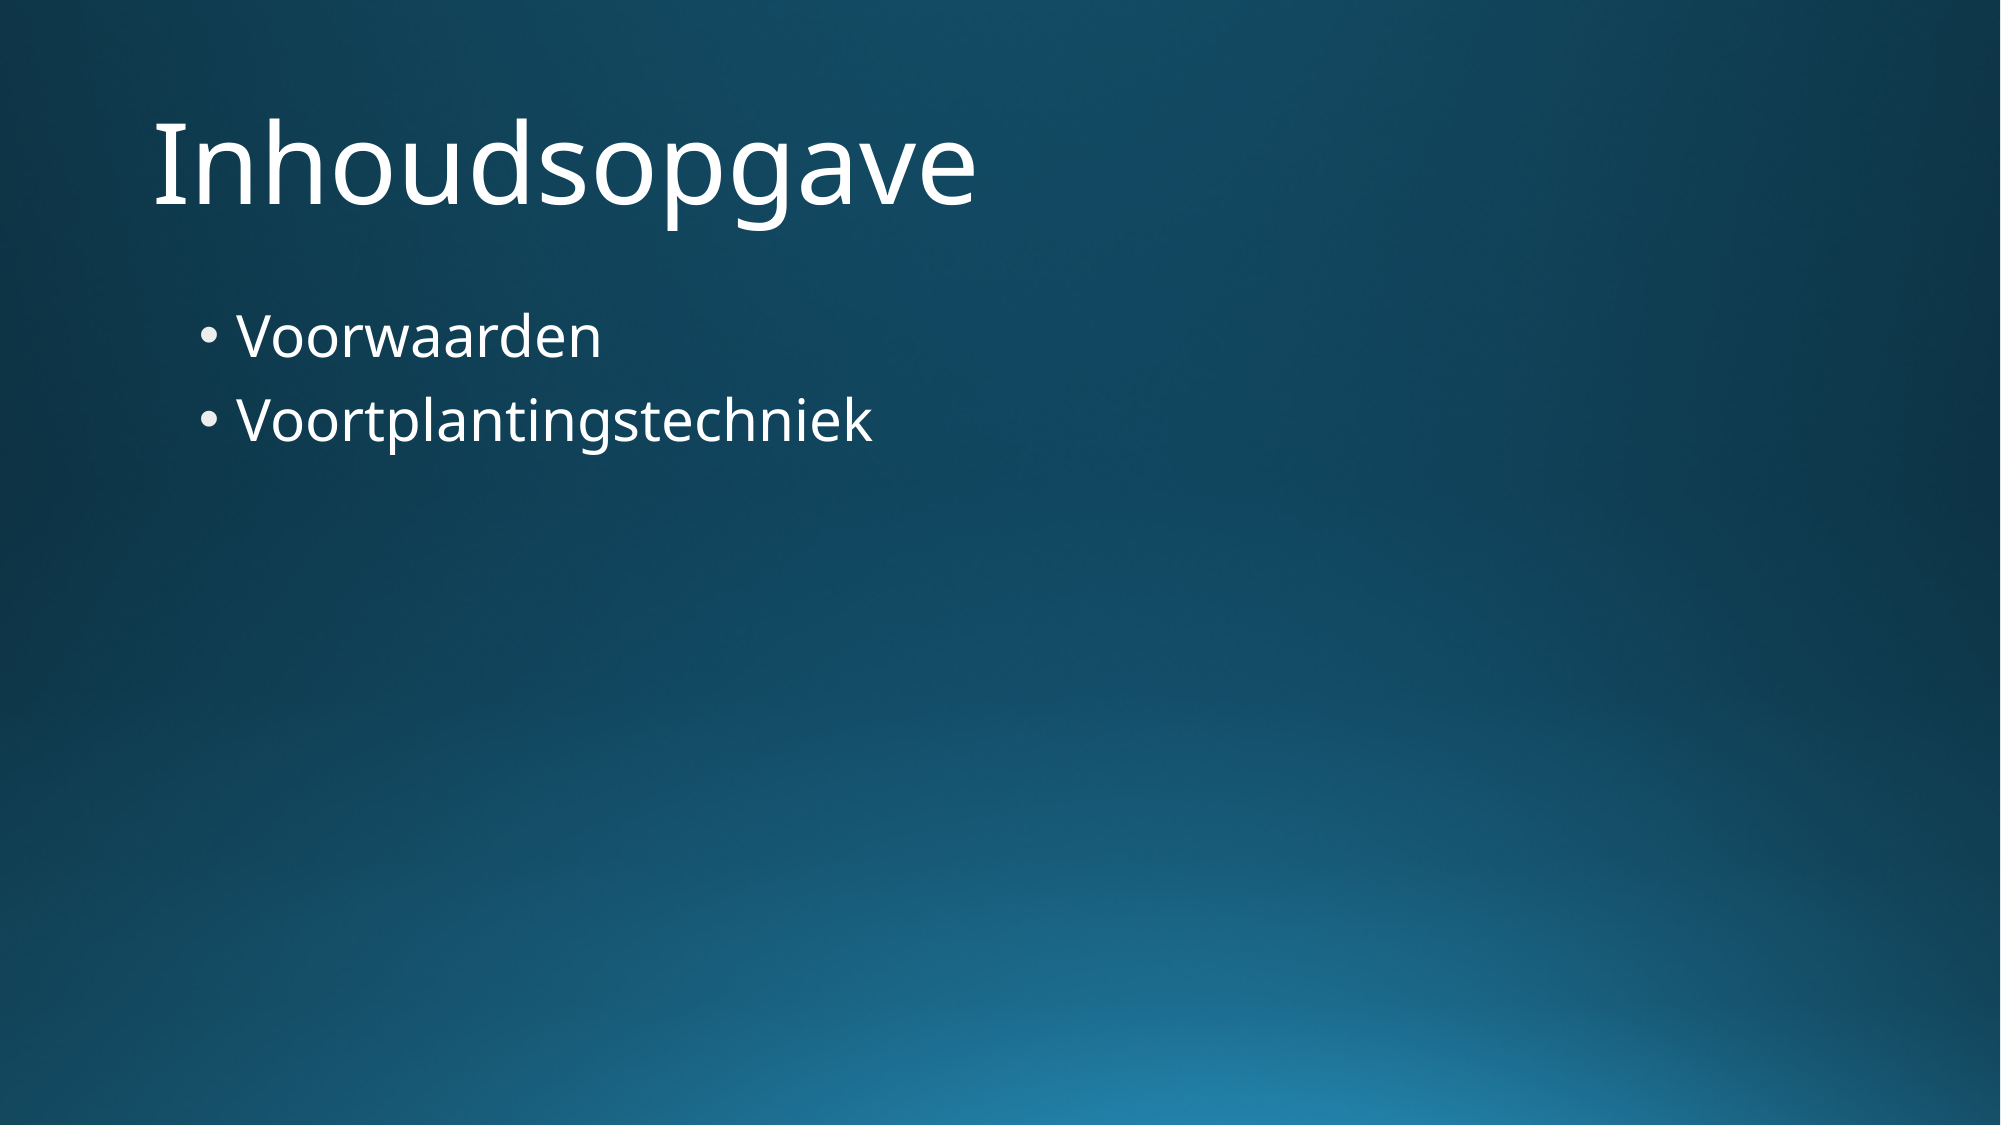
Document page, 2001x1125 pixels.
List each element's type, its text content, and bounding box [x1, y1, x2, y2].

title Inhoudsopgave [137, 59, 1863, 278]
picture [0, 0, 2001, 1125]
list Voorwaarden Voortplantingstechniek [183, 299, 1863, 1014]
